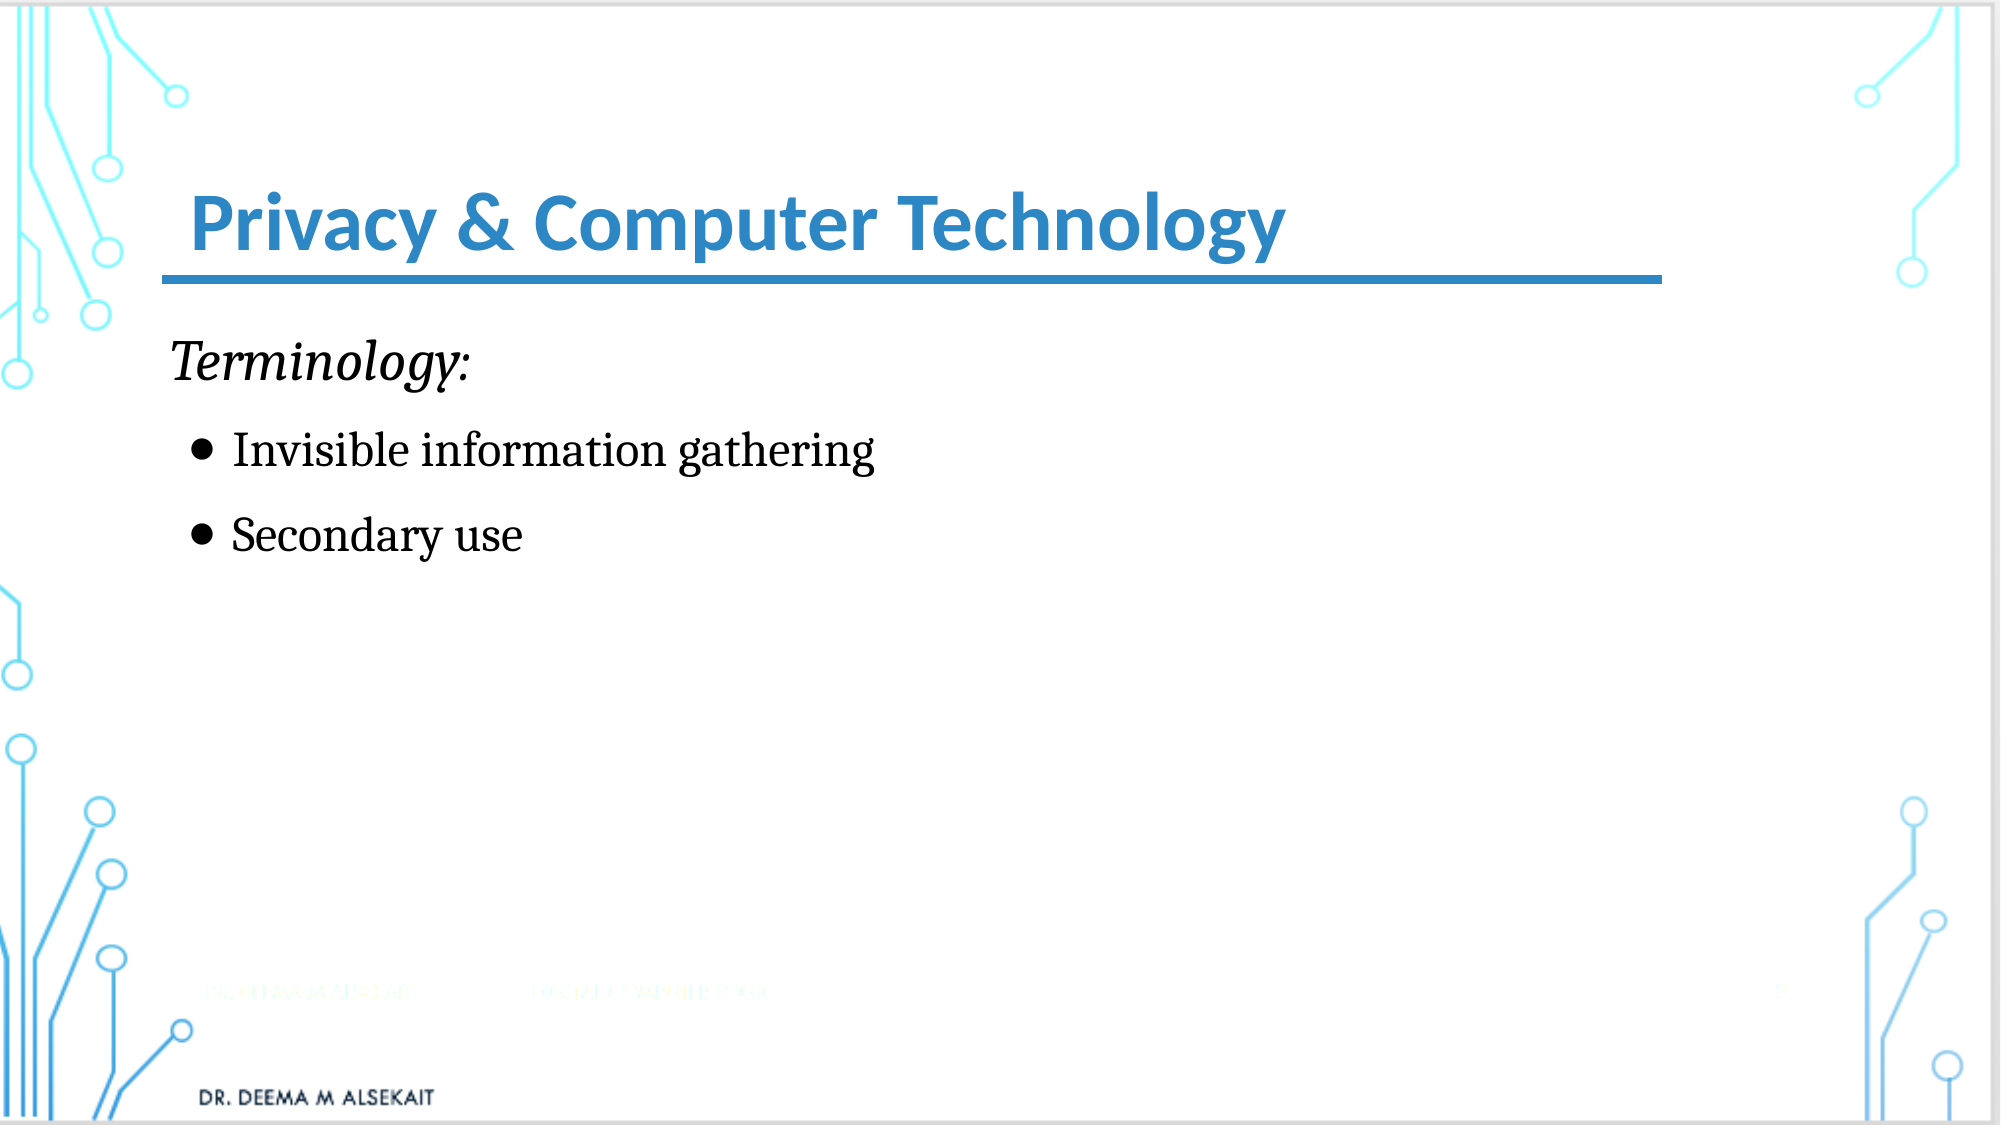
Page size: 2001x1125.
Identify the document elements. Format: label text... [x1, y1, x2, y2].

text_box Privacy & Computer Technology [184, 15, 1662, 274]
list Terminology: Invisible information gathering Secondary use [163, 302, 1822, 899]
picture [0, 0, 2001, 1125]
